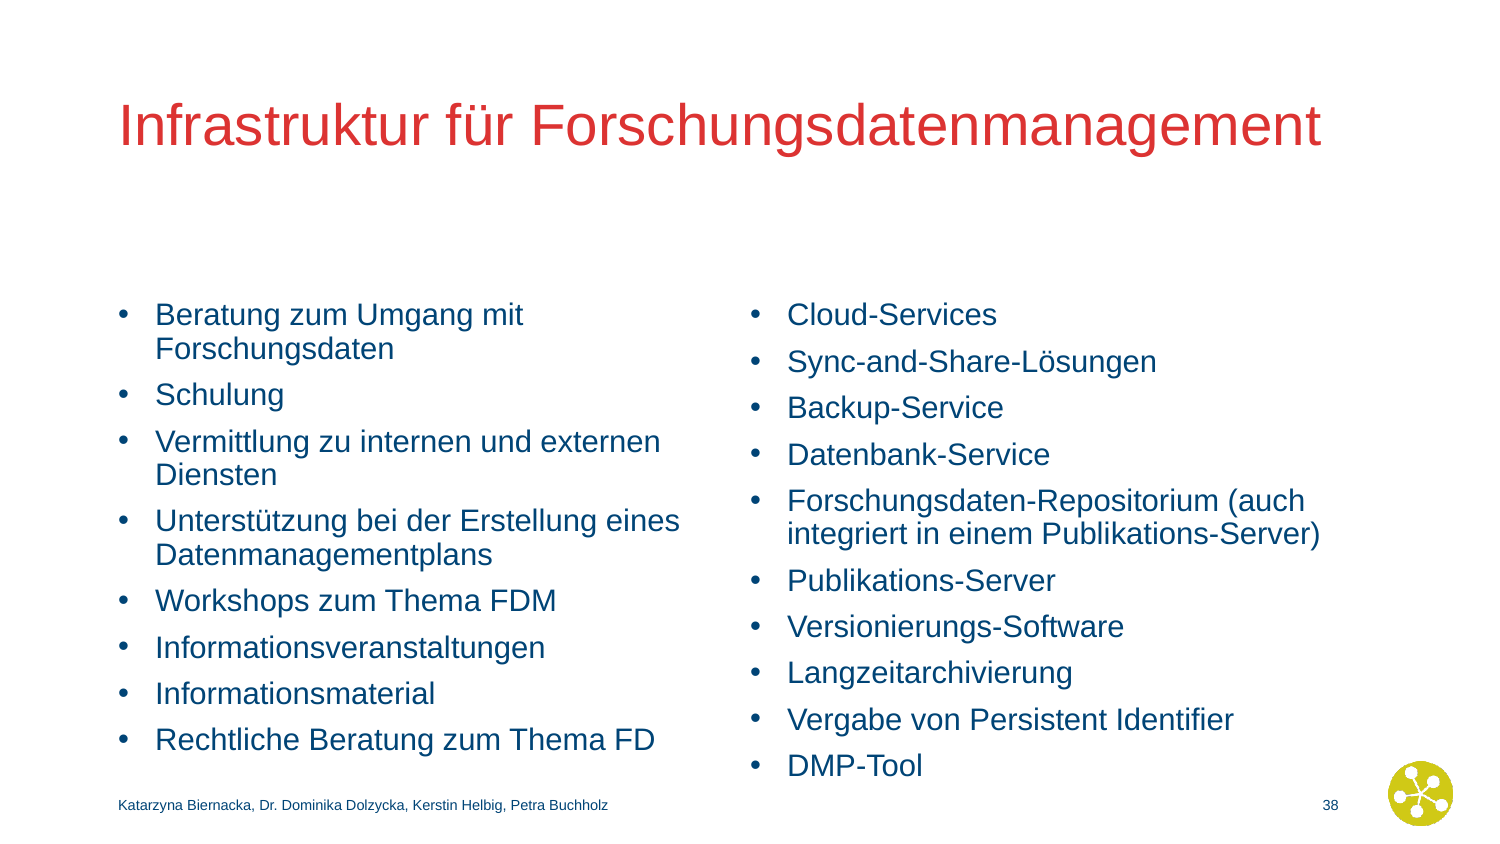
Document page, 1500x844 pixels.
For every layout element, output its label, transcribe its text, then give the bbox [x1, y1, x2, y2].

picture [1388, 761, 1453, 826]
title Infrastruktur für Forschungsdatenmanagement [103, 44, 1397, 208]
footer Katarzyna Biernacka, Dr. Dominika Dolzycka, Kerstin Helbig, Petra Buchholz [103, 782, 742, 827]
list Beratung zum Umgang mit Forschungsdaten Schulung Vermittlung zu internen und externen Diensten Unterstützung bei der Erstellung eines Datenmanagementplans Workshops zum Thema FDM Informationsveranstaltungen Informationsmaterial Rechtliche Beratung zum Thema FD Cloud-Services Sync-and-Share-Lösungen Backup-Service Datenbank-Service Forschungsdaten-Repositorium (auch integriert in einem Publikations-Server) Publikations-Server Versionierungs-Software Langzeitarchivierung Vergabe von Persistent Identifier DMP-Tool [103, 291, 1397, 818]
slide_number 37 [1016, 782, 1354, 827]
